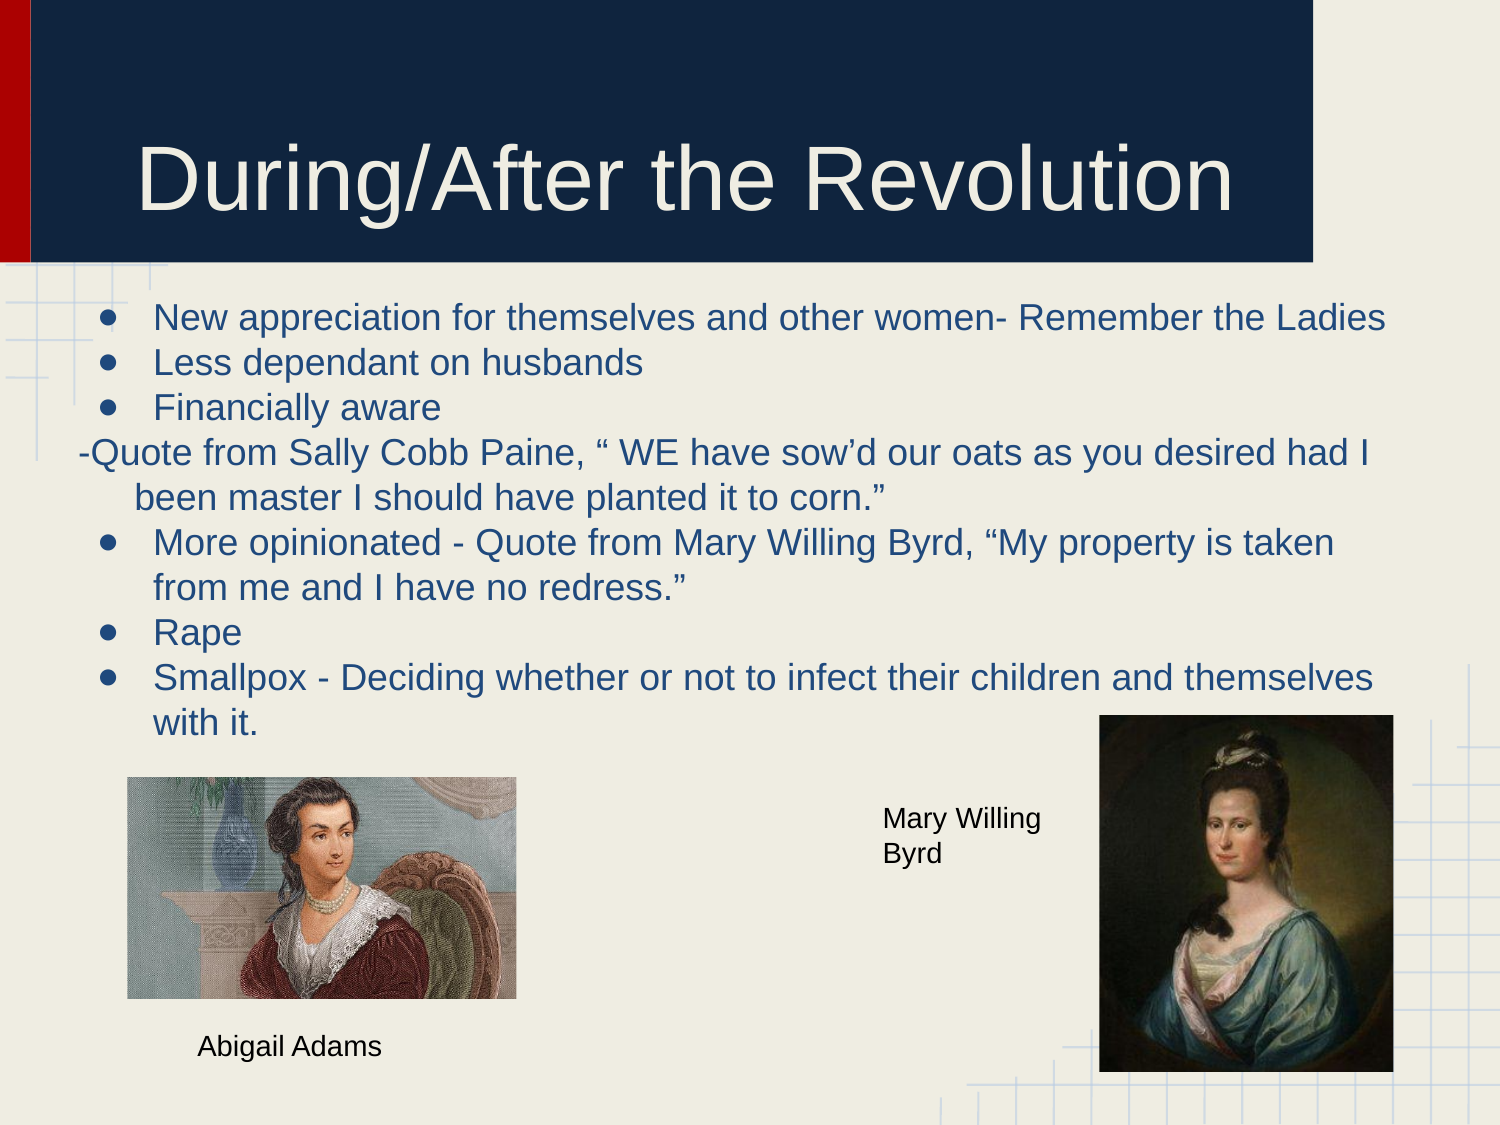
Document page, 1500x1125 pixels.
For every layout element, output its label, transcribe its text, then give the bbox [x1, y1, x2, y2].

text_box [127, 777, 517, 999]
text_box Mary Willing Byrd [867, 784, 1100, 826]
text_box [1099, 715, 1394, 1072]
title During/After the Revolution [75, 22, 1276, 244]
list New appreciation for themselves and other women- Remember the Ladies Less dependant on husbands Financially aware -Quote from Sally Cobb Paine, “ WE have sow’d our oats as you desired had I been master I should have planted it to corn.” More opinionated - Quote from Mary Willing Byrd, “My property is taken from me and I have no redress.” Rape Smallpox - Deciding whether or not to infect their children and themselves with it. [63, 277, 1414, 1072]
text_box Abigail Adams [182, 1012, 496, 1054]
